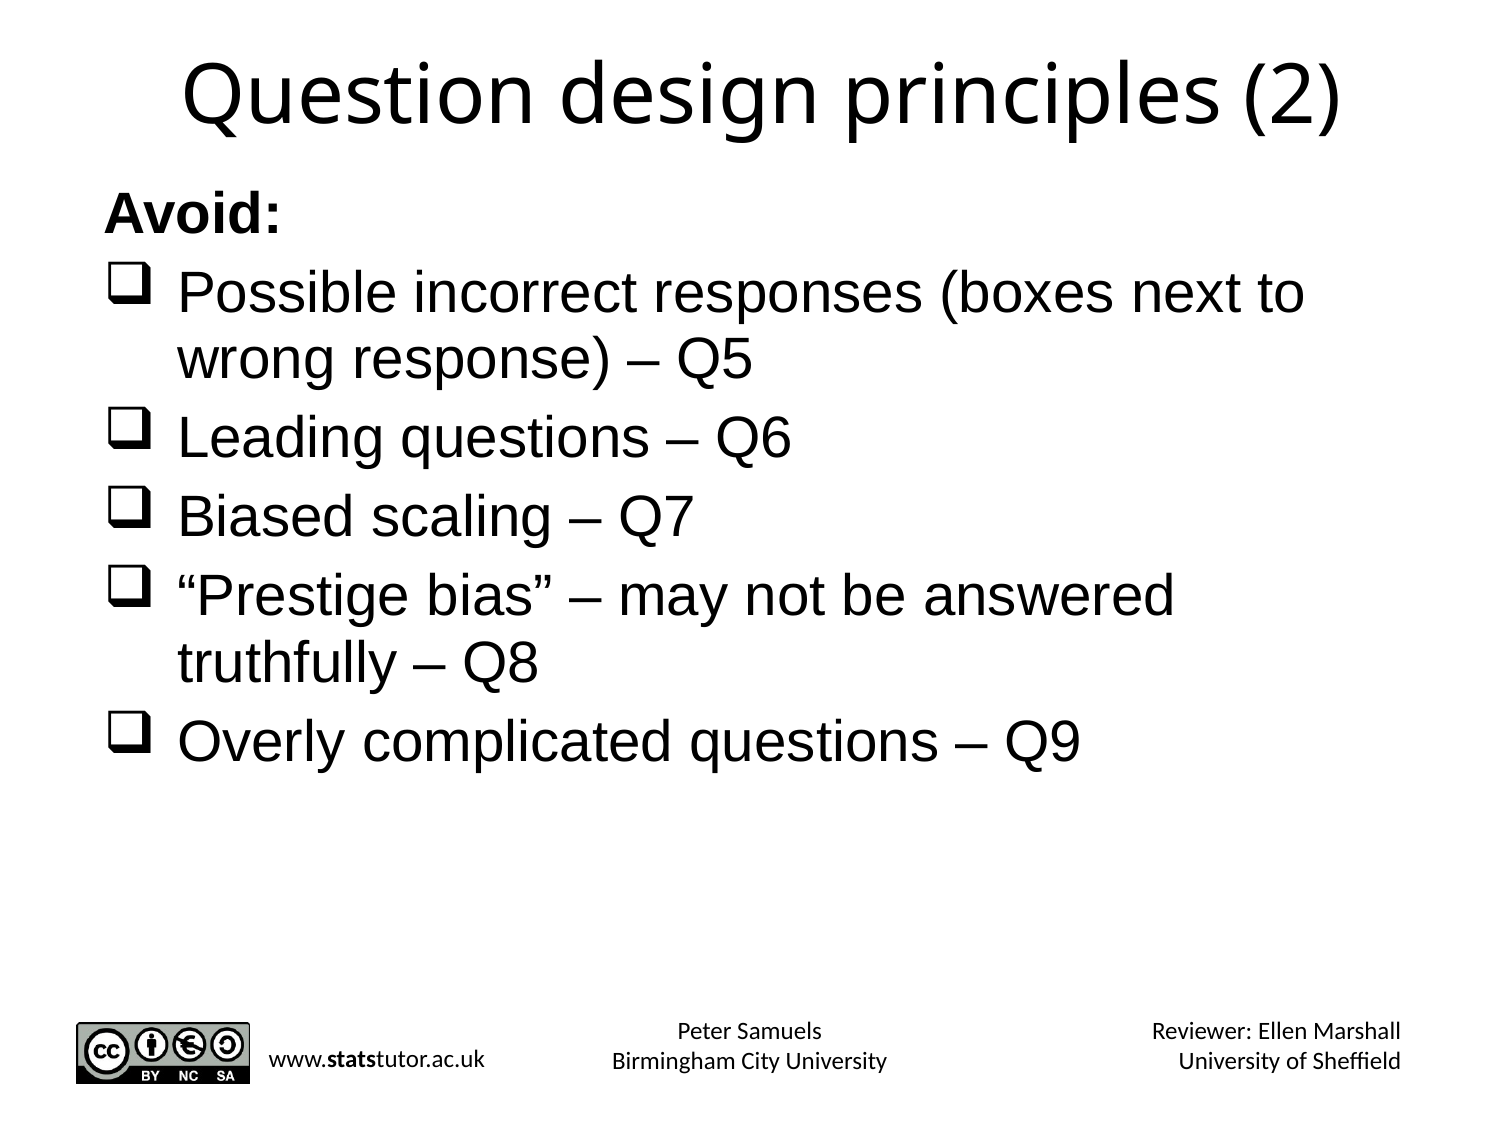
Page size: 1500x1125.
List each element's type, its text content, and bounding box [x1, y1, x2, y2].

text_box Reviewer: Ellen Marshall University of Sheffield [1038, 1007, 1417, 1083]
title Question design principles (2) [64, 30, 1459, 149]
picture [76, 1022, 251, 1084]
text_box Peter Samuels Birmingham City University [549, 1007, 951, 1083]
text_box www.statstutor.ac.uk [254, 1035, 526, 1080]
list Avoid: Possible incorrect responses (boxes next to wrong response) – Q5 Leading questions – Q6 Biased scaling – Q7 “Prestige bias” – may not be answered truthfully – Q8 Overly complicated questions – Q9 [88, 172, 1399, 965]
